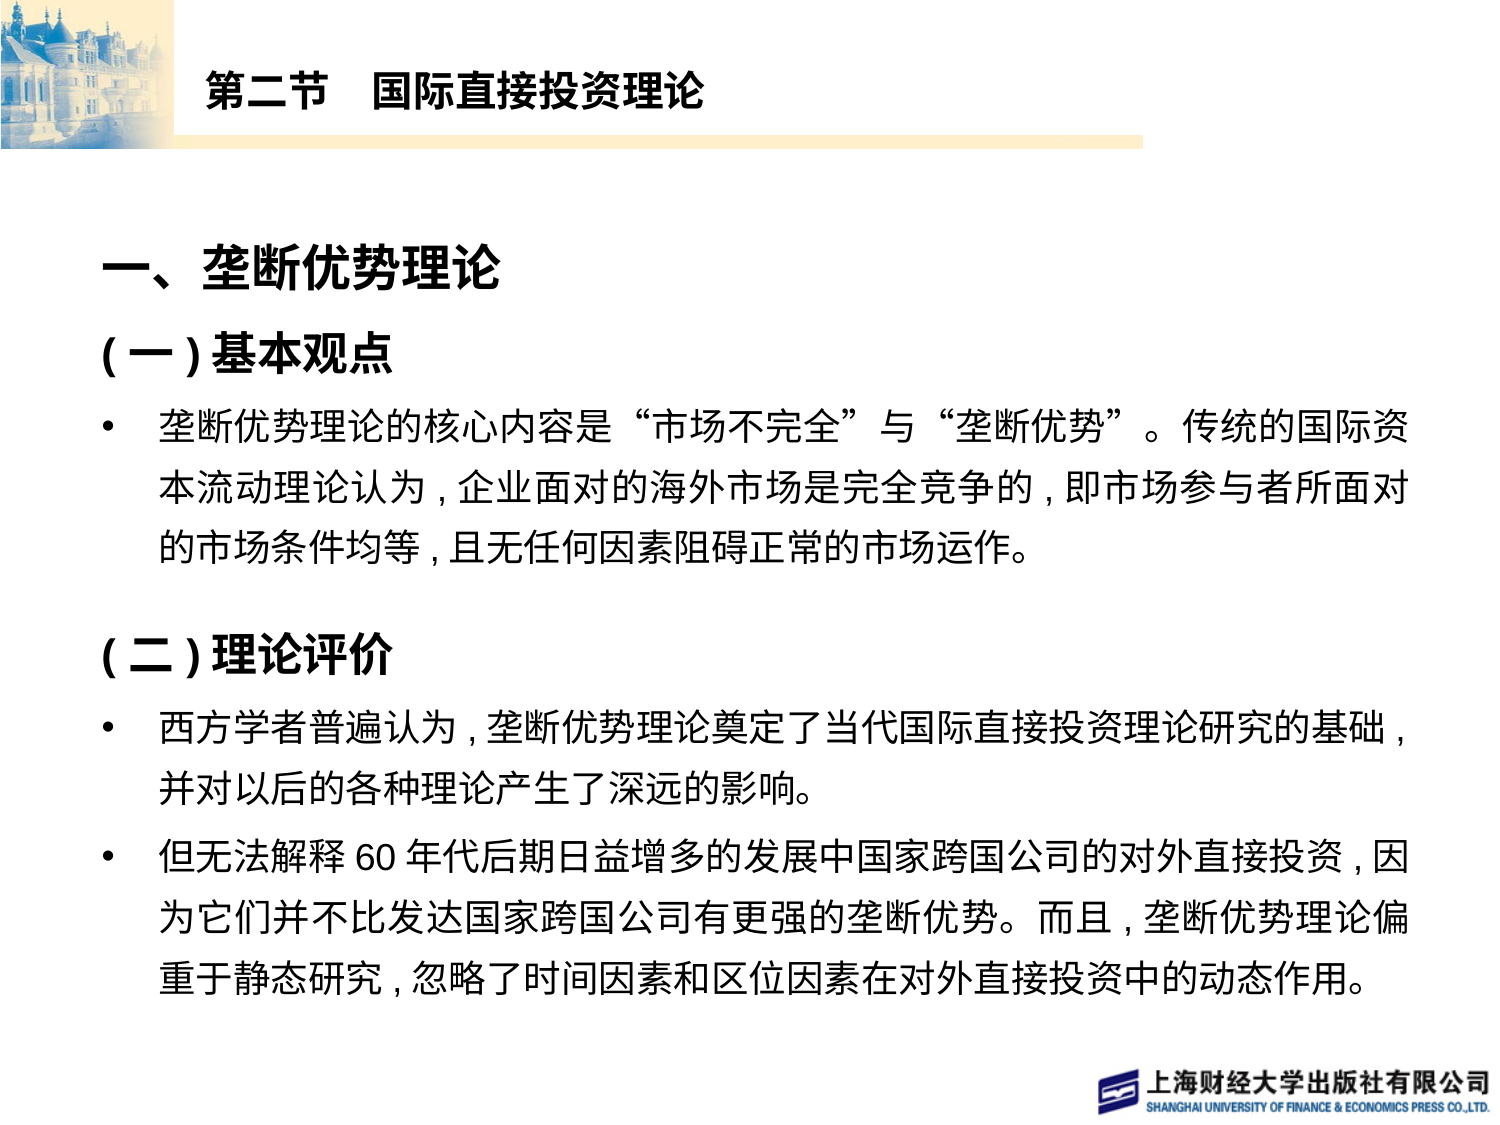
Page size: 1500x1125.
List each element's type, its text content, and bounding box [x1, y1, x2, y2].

picture [0, 0, 1143, 149]
list 一、垄断优势理论 (一)基本观点 垄断优势理论的核心内容是“市场不完全”与“垄断优势”。传统的国际资本流动理论认为,企业面对的海外市场是完全竞争的,即市场参与者所面对的市场条件均等,且无任何因素阻碍正常的市场运作。 (二)理论评价 西方学者普遍认为,垄断优势理论奠定了当代国际直接投资理论研究的基础,并对以后的各种理论产生了深远的影响。 但无法解释60年代后期日益增多的发展中国家跨国公司的对外直接投资,因为它们并不比发达国家跨国公司有更强的垄断优势。而且,垄断优势理论偏重于静态研究,忽略了时间因素和区位因素在对外直接投资中的动态作用。 [86, 207, 1425, 1071]
title 第二节 国际直接投资理论 [189, 36, 1262, 143]
picture [1097, 1065, 1494, 1120]
